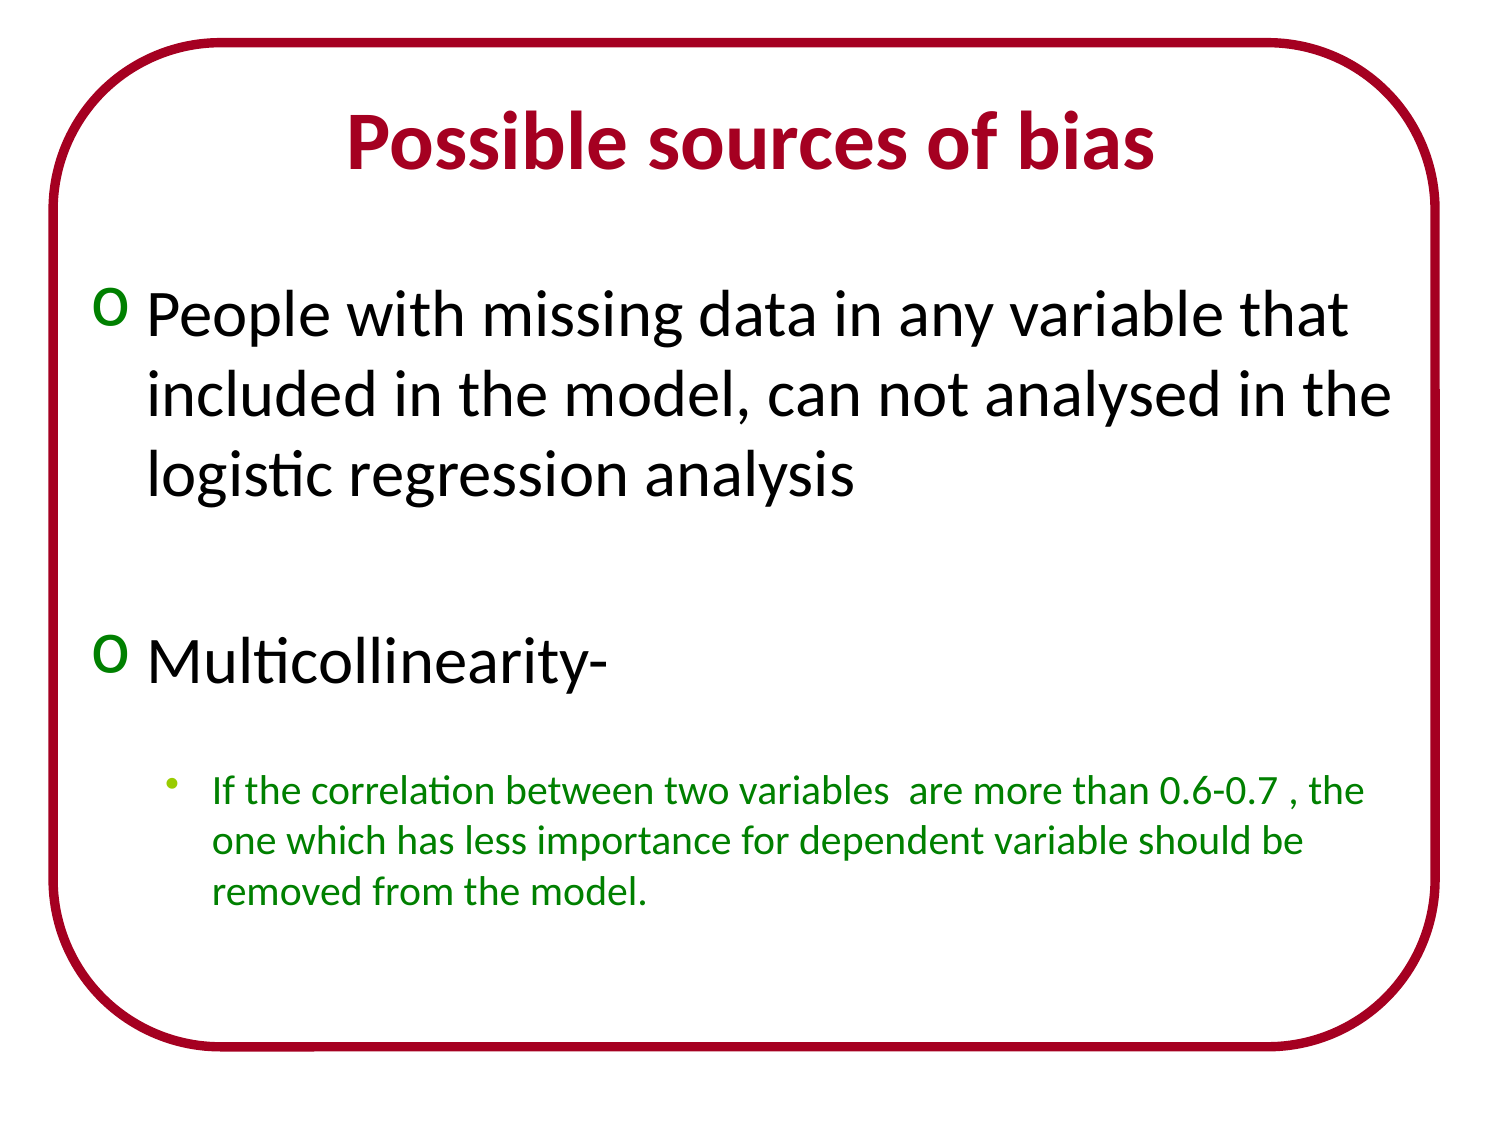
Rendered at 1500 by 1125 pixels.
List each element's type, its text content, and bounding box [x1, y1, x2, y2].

list People with missing data in any variable that included in the model, can not analysed in the logistic regression analysis Multicollinearity- If the correlation between two variables are more than 0.6-0.7 , the one which has less importance for dependent variable should be removed from the model. [74, 262, 1426, 1012]
title Possible sources of bias [76, 42, 1428, 231]
